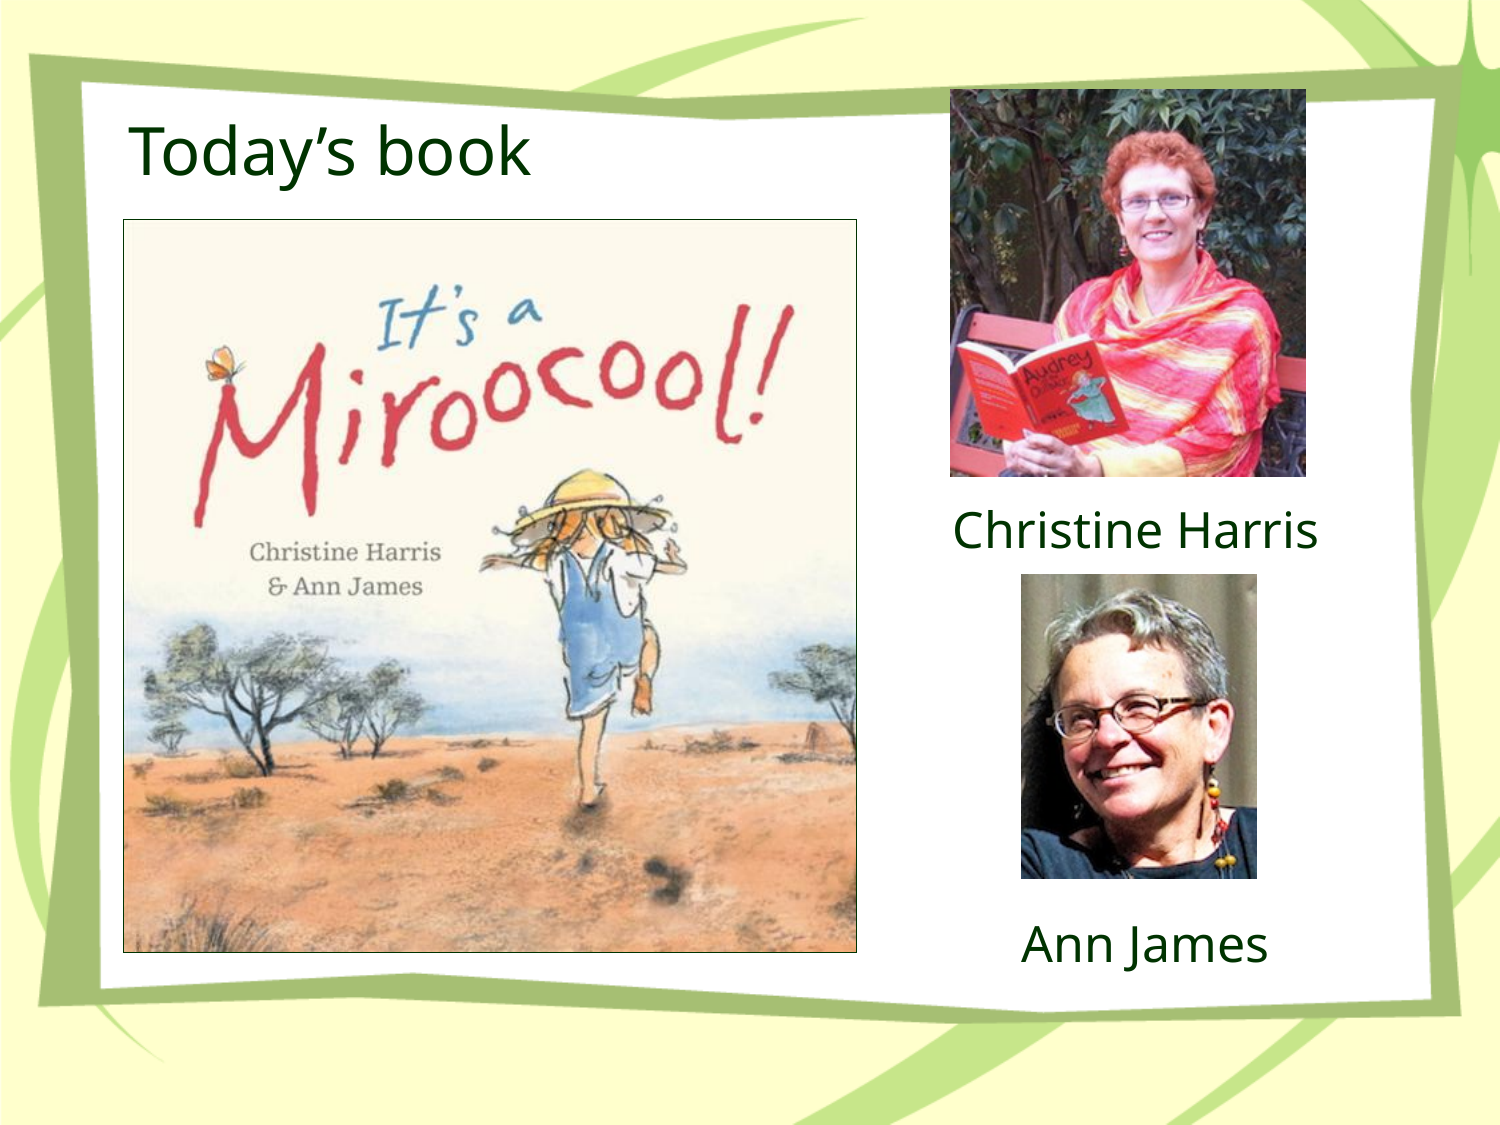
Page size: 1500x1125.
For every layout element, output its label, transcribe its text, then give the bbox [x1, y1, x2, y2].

picture [0, 0, 1500, 1125]
text_box Ann James [1007, 905, 1285, 980]
text_box Today’s book [113, 101, 548, 197]
text_box Christine Harris [938, 491, 1335, 567]
